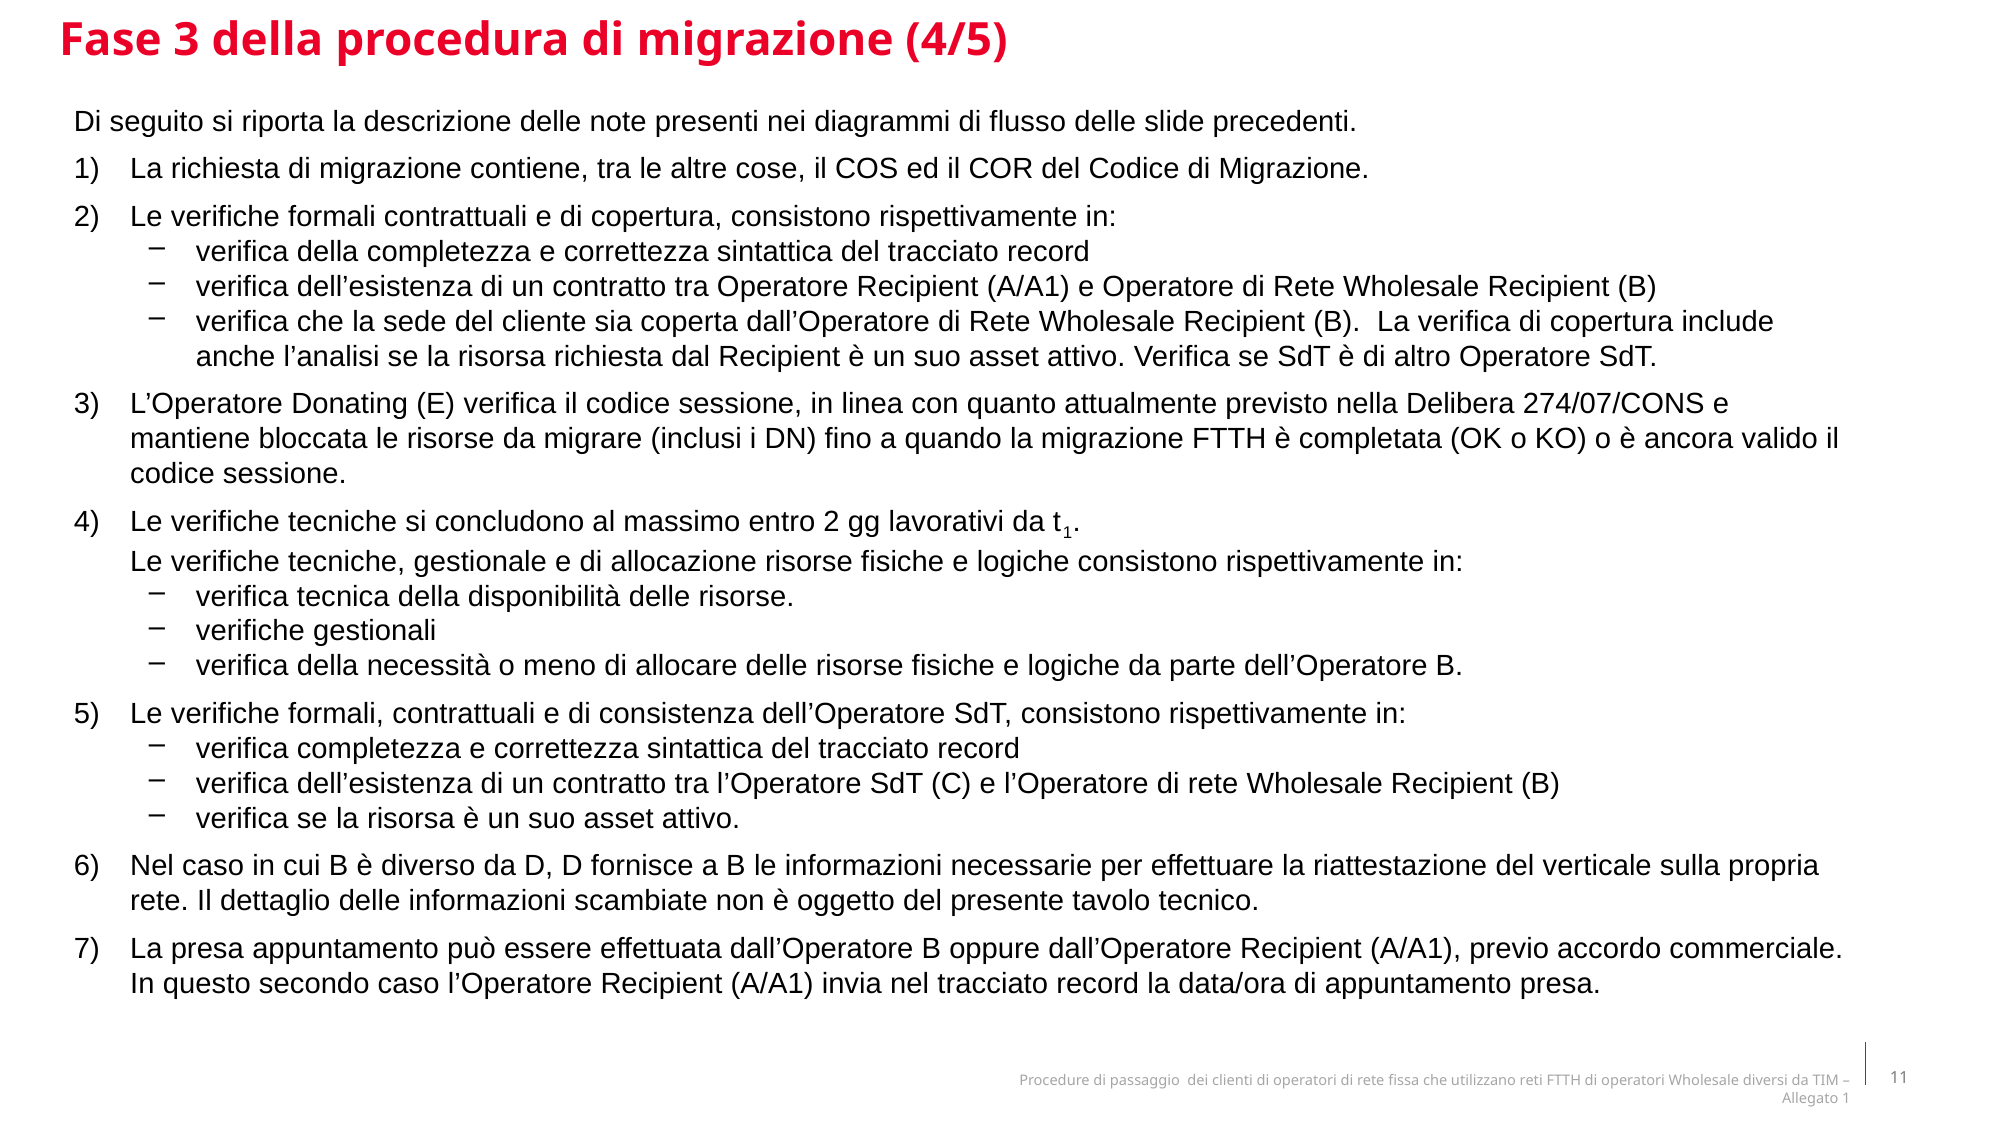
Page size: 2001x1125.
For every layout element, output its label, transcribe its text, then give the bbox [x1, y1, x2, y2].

text_box Di seguito si riporta la descrizione delle note presenti nei diagrammi di flusso delle slide precedenti. La richiesta di migrazione contiene, tra le altre cose, il COS ed il COR del Codice di Migrazione. Le verifiche formali contrattuali e di copertura, consistono rispettivamente in: verifica della completezza e correttezza sintattica del tracciato record verifica dell’esistenza di un contratto tra Operatore Recipient (A/A1) e Operatore di Rete Wholesale Recipient (B) verifica che la sede del cliente sia coperta dall’Operatore di Rete Wholesale Recipient (B). La verifica di copertura include anche l’analisi se la risorsa richiesta dal Recipient è un suo asset attivo. Verifica se SdT è di altro Operatore SdT. L’Operatore Donating (E) verifica il codice sessione, in linea con quanto attualmente previsto nella Delibera 274/07/CONS e mantiene bloccata le risorse da migrare (inclusi i DN) fino a quando la migrazione FTTH è completata (OK o KO) o è ancora valido il codice sessione. Le verifiche tecniche si concludono al massimo entro 2 gg lavorativi da t1. Le verifiche tecniche, gestionale e di allocazione risorse fisiche e logiche consistono rispettivamente in: verifica tecnica della disponibilità delle risorse. verifiche gestionali verifica della necessità o meno di allocare delle risorse fisiche e logiche da parte dell’Operatore B. Le verifiche formali, contrattuali e di consistenza dell’Operatore SdT, consistono rispettivamente in: verifica completezza e correttezza sintattica del tracciato record verifica dell’esistenza di un contratto tra l’Operatore SdT (C) e l’Operatore di rete Wholesale Recipient (B) verifica se la risorsa è un suo asset attivo. Nel caso in cui B è diverso da D, D fornisce a B le informazioni necessarie per effettuare la riattestazione del verticale sulla propria rete. Il dettaglio delle informazioni scambiate non è oggetto del presente tavolo tecnico. La presa appuntamento può essere effettuata dall’Operatore B oppure dall’Operatore Recipient (A/A1), previo accordo commerciale. In questo secondo caso l’Operatore Recipient (A/A1) invia nel tracciato record la data/ora di appuntamento presa. [59, 95, 1862, 1007]
text_box Fase 3 della procedura di migrazione (4/5) [59, 16, 1910, 75]
